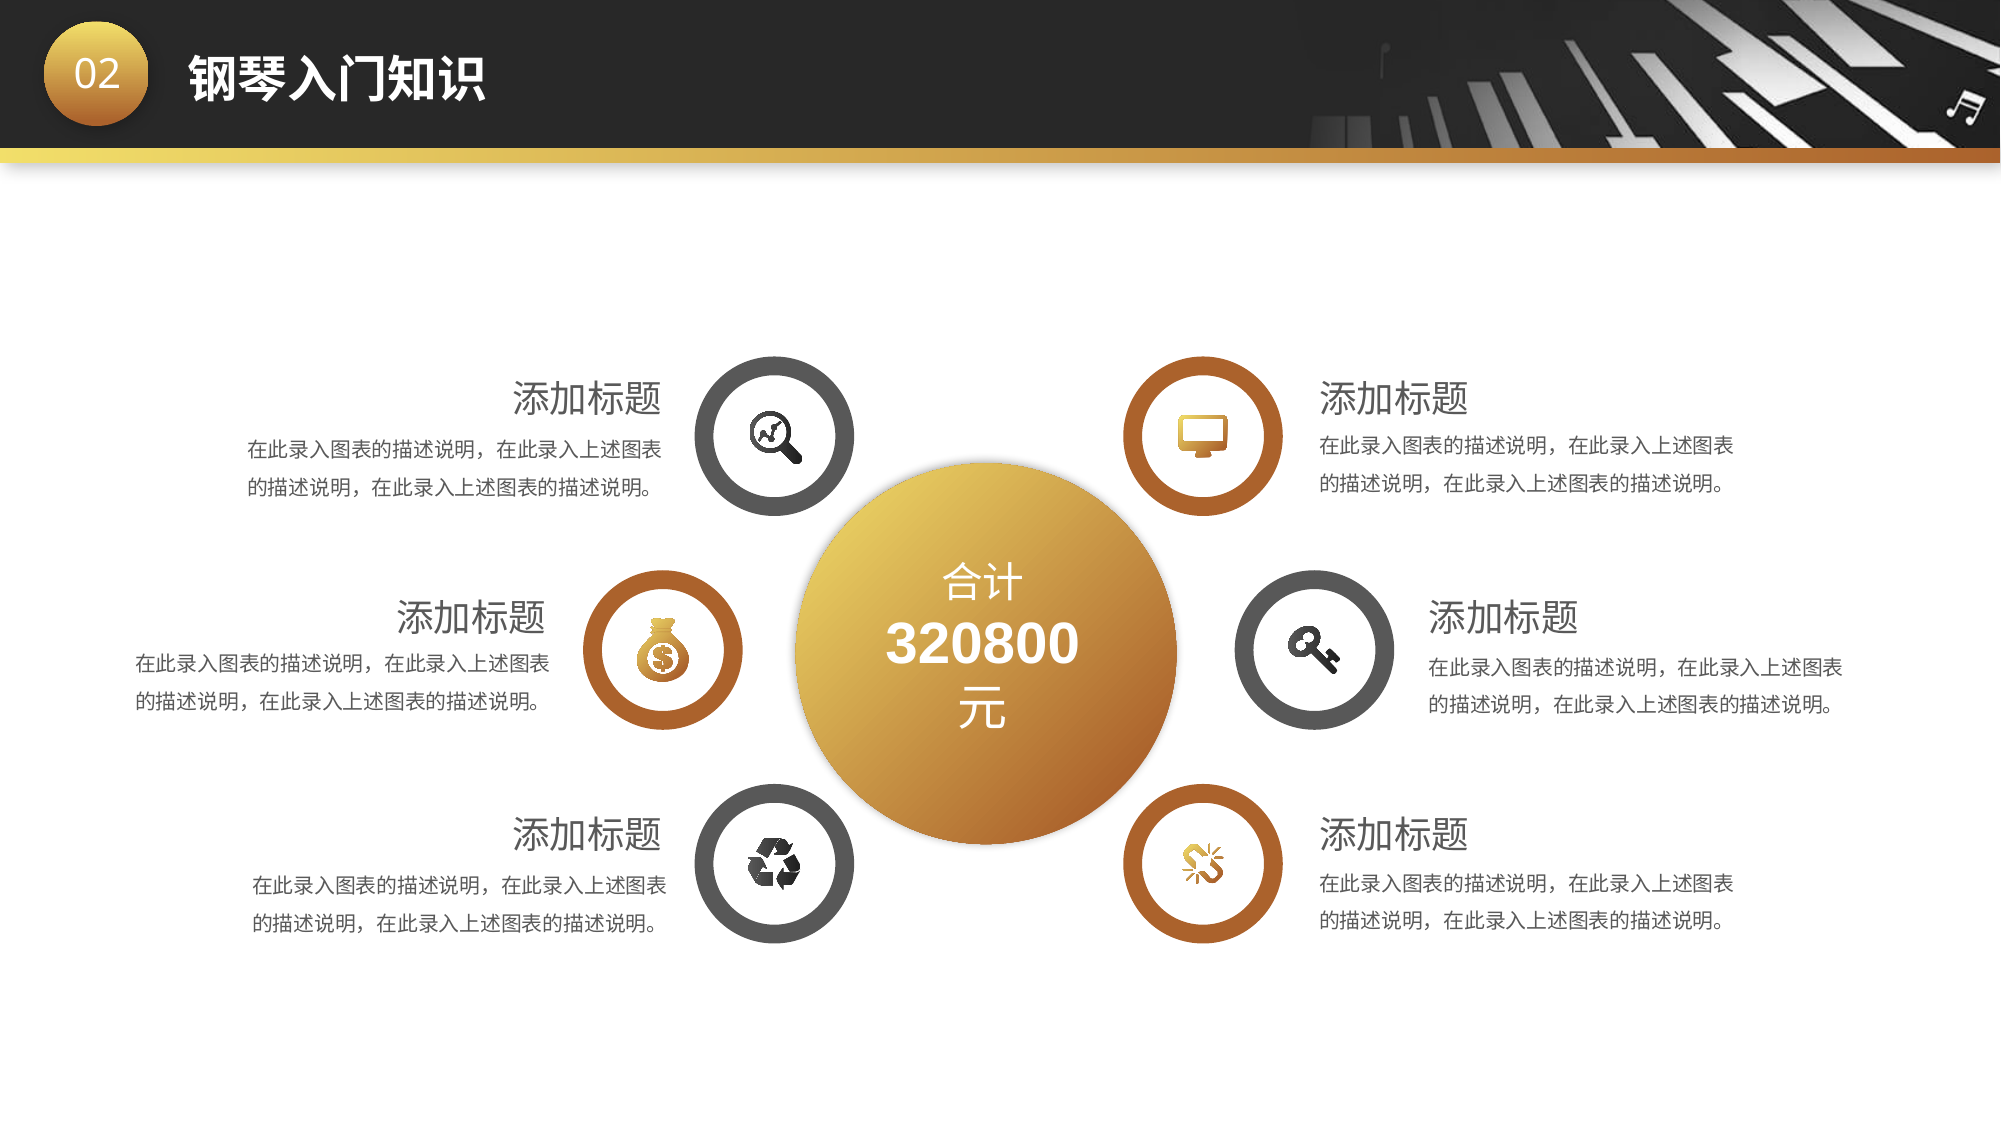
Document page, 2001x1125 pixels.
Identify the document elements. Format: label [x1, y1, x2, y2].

picture [1575, 0, 2000, 148]
text_box [592, 579, 734, 721]
text_box [703, 365, 845, 507]
text_box [1132, 793, 1274, 935]
text_box [248, 792, 668, 937]
text_box [795, 463, 1177, 845]
text_box [244, 356, 663, 500]
text_box [132, 575, 551, 714]
text_box [1319, 792, 1738, 934]
text_box [1244, 579, 1385, 721]
text_box [1319, 356, 1738, 496]
text_box [1428, 575, 1847, 718]
text_box [1132, 365, 1274, 507]
text_box [703, 793, 845, 935]
